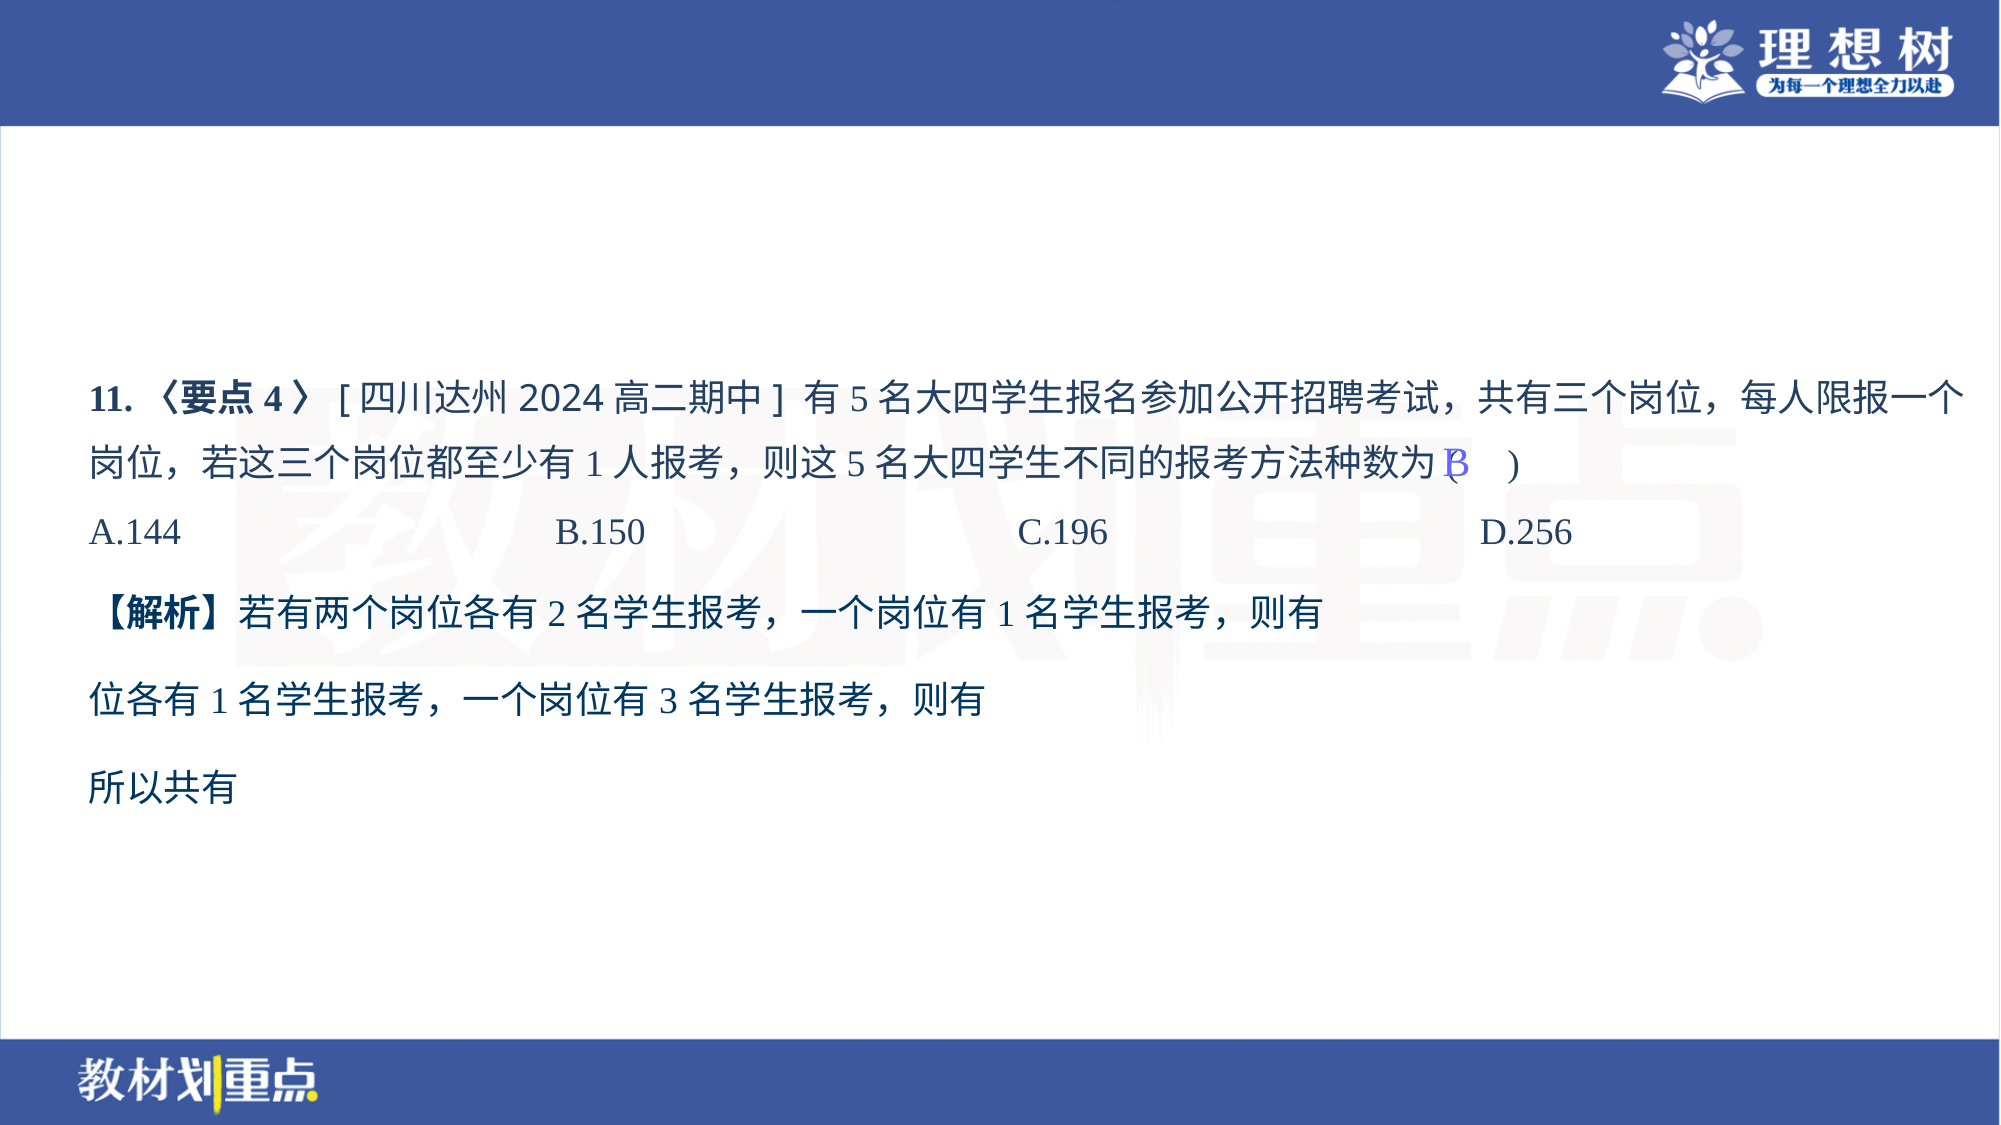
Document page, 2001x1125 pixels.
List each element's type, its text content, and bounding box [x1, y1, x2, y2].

text_box 11.〈要点4〉[四川达州2024高二期中] 有5名大四学生报名参加公开招聘考试，共有三个岗位，每人限报一个 岗位，若这三个岗位都至少有1人报考，则这5名大四学生不同的报考方法种数为( ) [88, 350, 1911, 477]
text_box A.144 B.150 C.196 D.256 [88, 485, 1911, 545]
text_box B [1427, 432, 1486, 483]
picture [0, 0, 2000, 1125]
